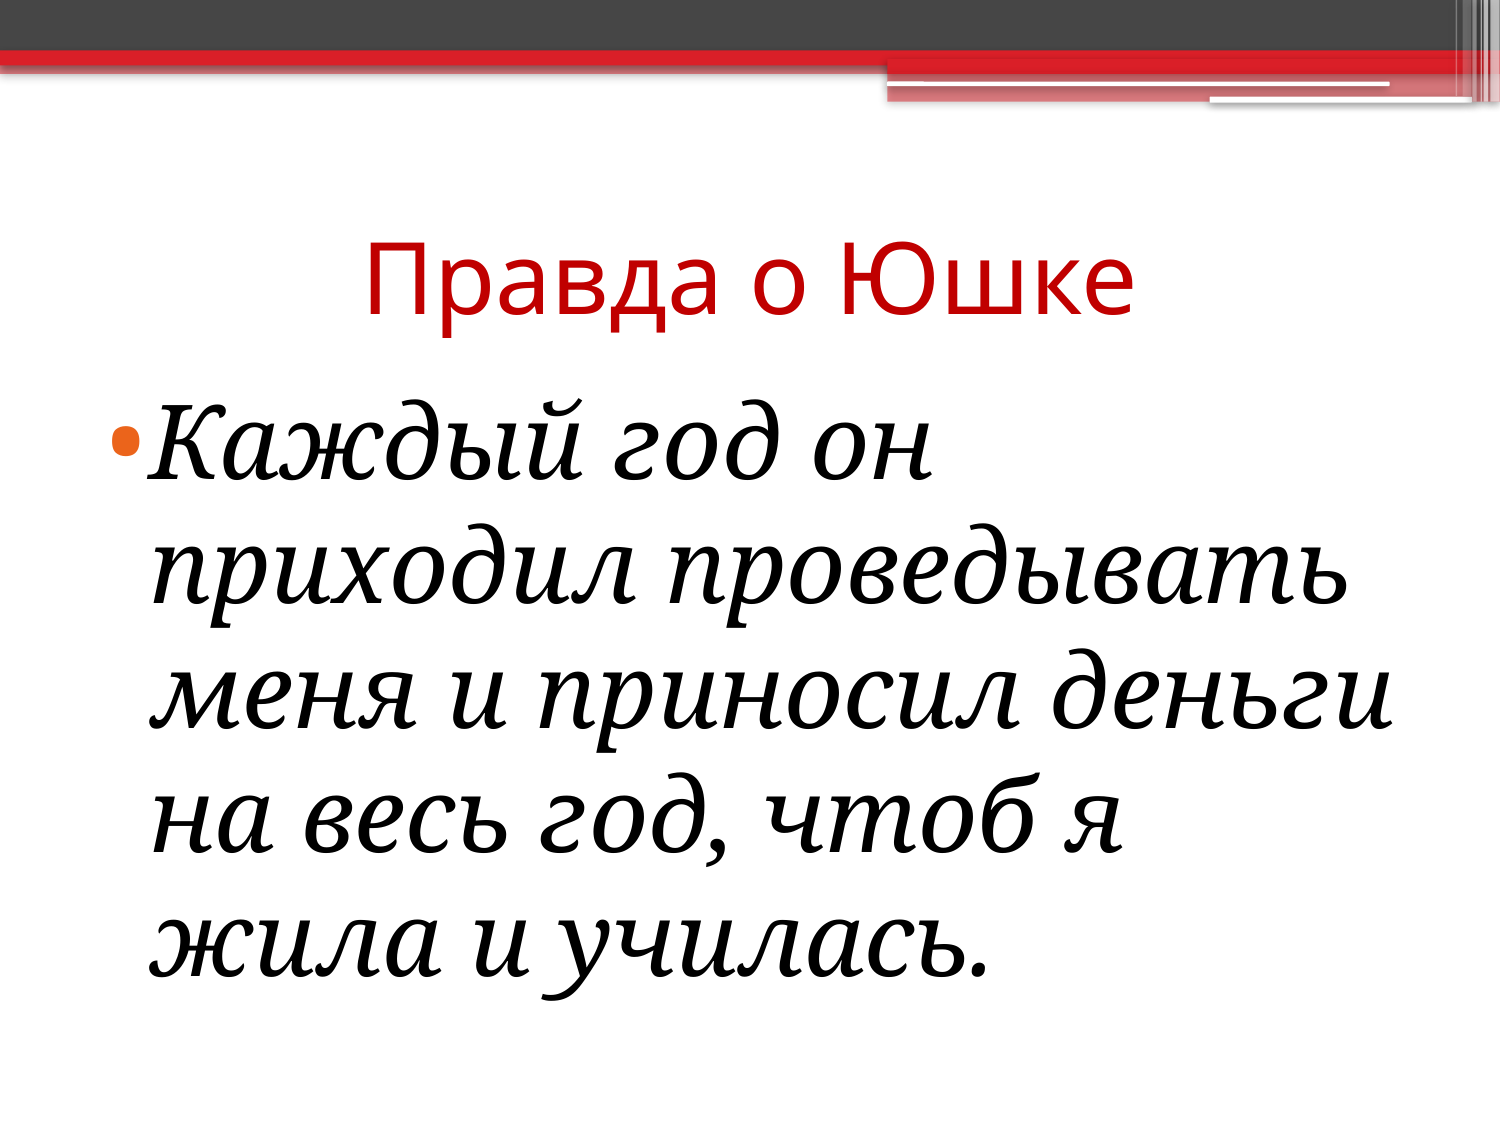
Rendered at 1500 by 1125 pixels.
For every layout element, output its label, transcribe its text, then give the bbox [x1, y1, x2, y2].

list Каждый год он приходил проведывать меня и приносил деньги на весь год, чтоб я жила и училась. [75, 368, 1425, 1079]
title Правда о Юшке [75, 187, 1425, 363]
